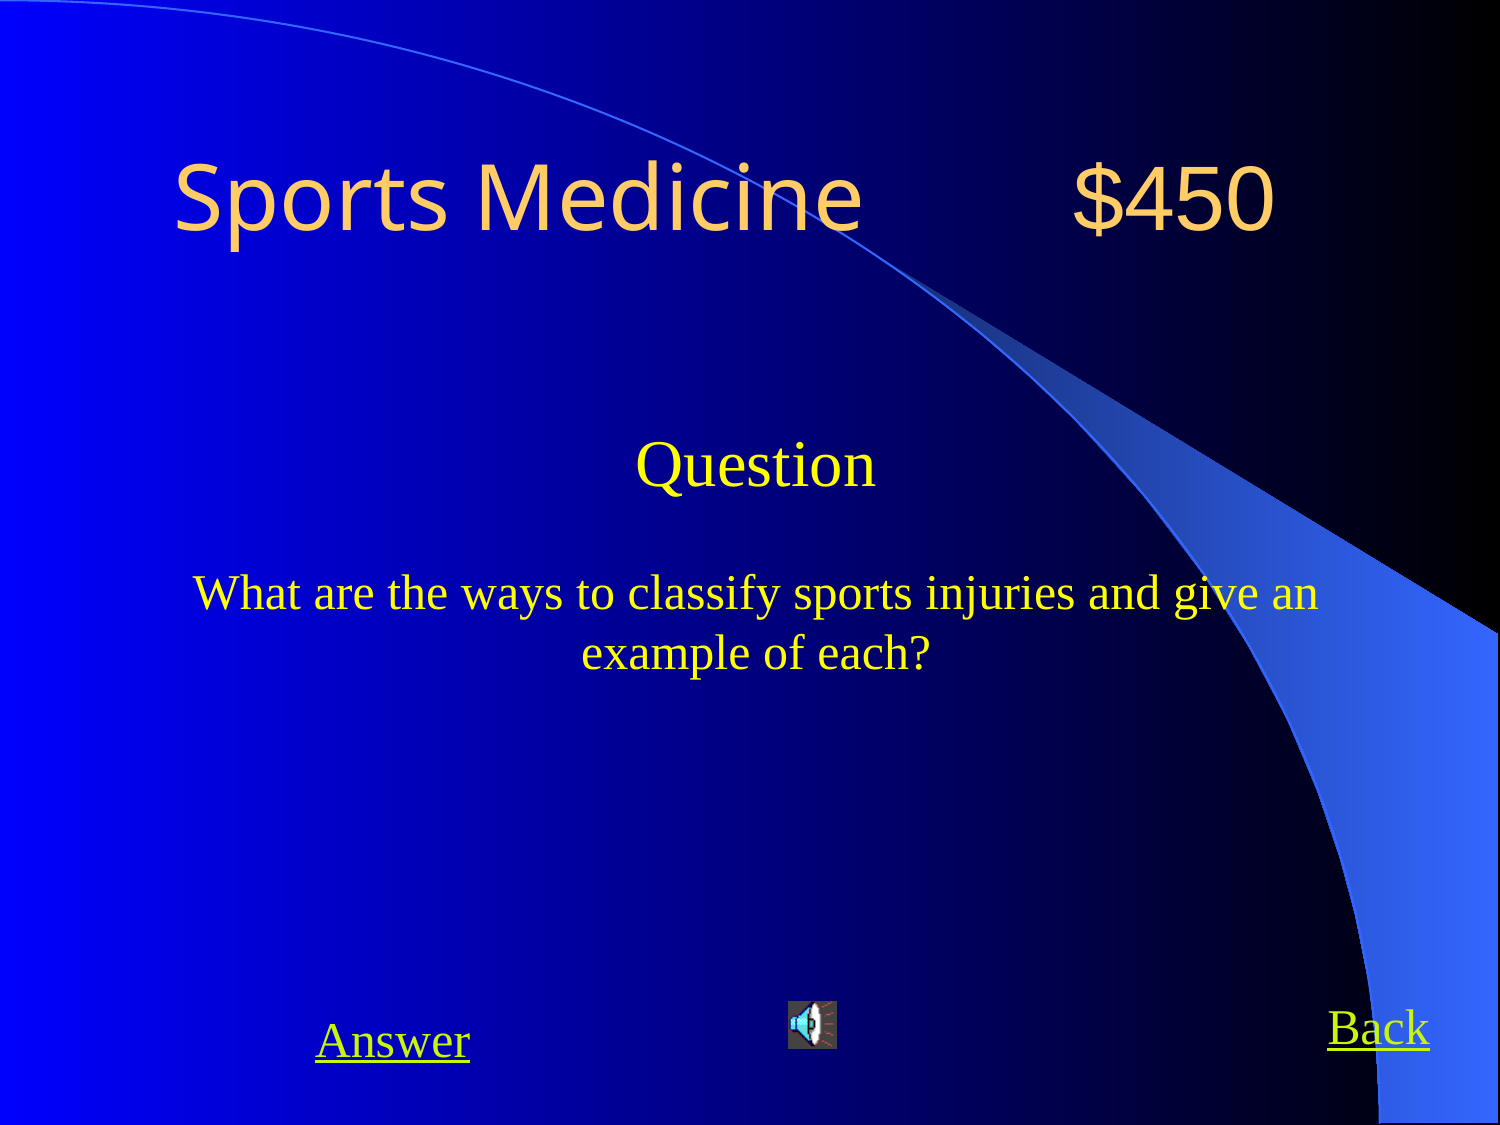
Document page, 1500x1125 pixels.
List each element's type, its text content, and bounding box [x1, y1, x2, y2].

text_box Answer [300, 999, 625, 1075]
text_box Back [1312, 987, 1446, 1063]
text_box Question What are the ways to classify sports injuries and give an example of each? [99, 412, 1413, 808]
title Sports Medicine $450 [87, 99, 1363, 288]
picture [787, 999, 838, 1051]
